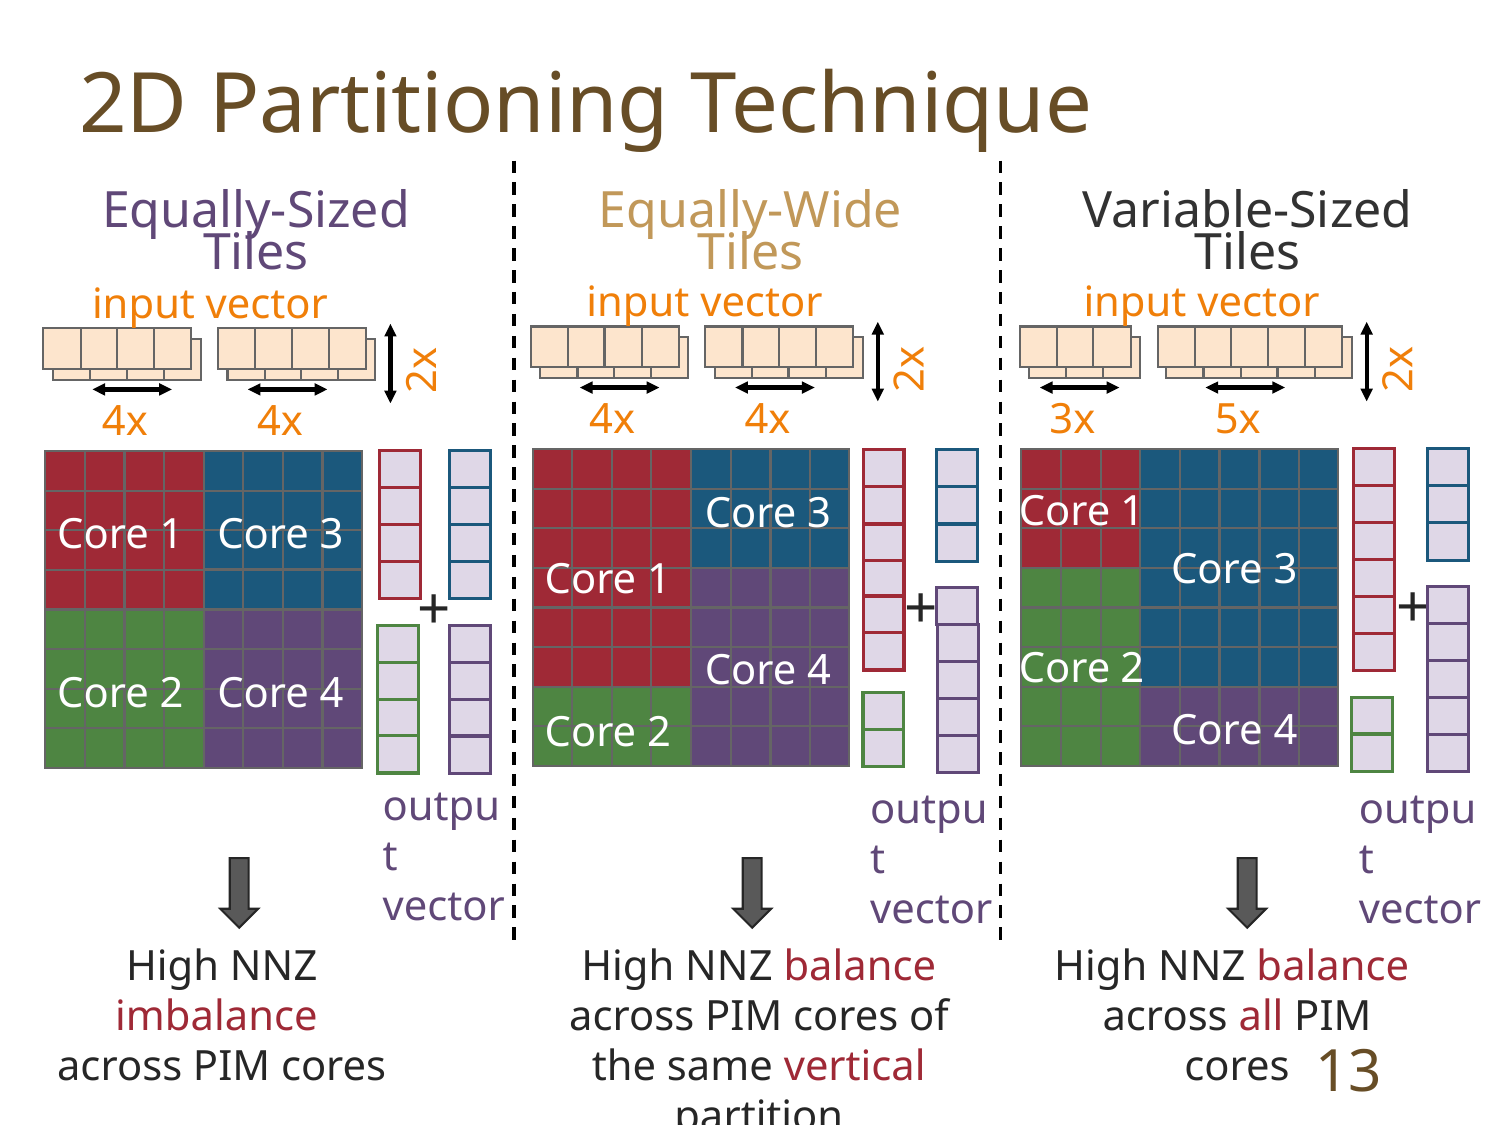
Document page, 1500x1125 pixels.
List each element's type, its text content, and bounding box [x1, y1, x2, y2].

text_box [15, 858, 428, 1048]
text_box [528, 858, 990, 1098]
slide_number 13 [1059, 1048, 1397, 1103]
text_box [1030, 858, 1444, 1048]
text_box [530, 267, 1006, 550]
text_box 2D Partitioning Technique [64, 36, 1430, 175]
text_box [43, 269, 528, 888]
text_box Variable-Sized Tiles [1012, 186, 1483, 266]
text_box Equally-Wide Tiles [527, 186, 974, 286]
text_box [1006, 266, 1500, 891]
text_box Equally-Sized Tiles [32, 186, 480, 286]
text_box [530, 551, 1006, 891]
